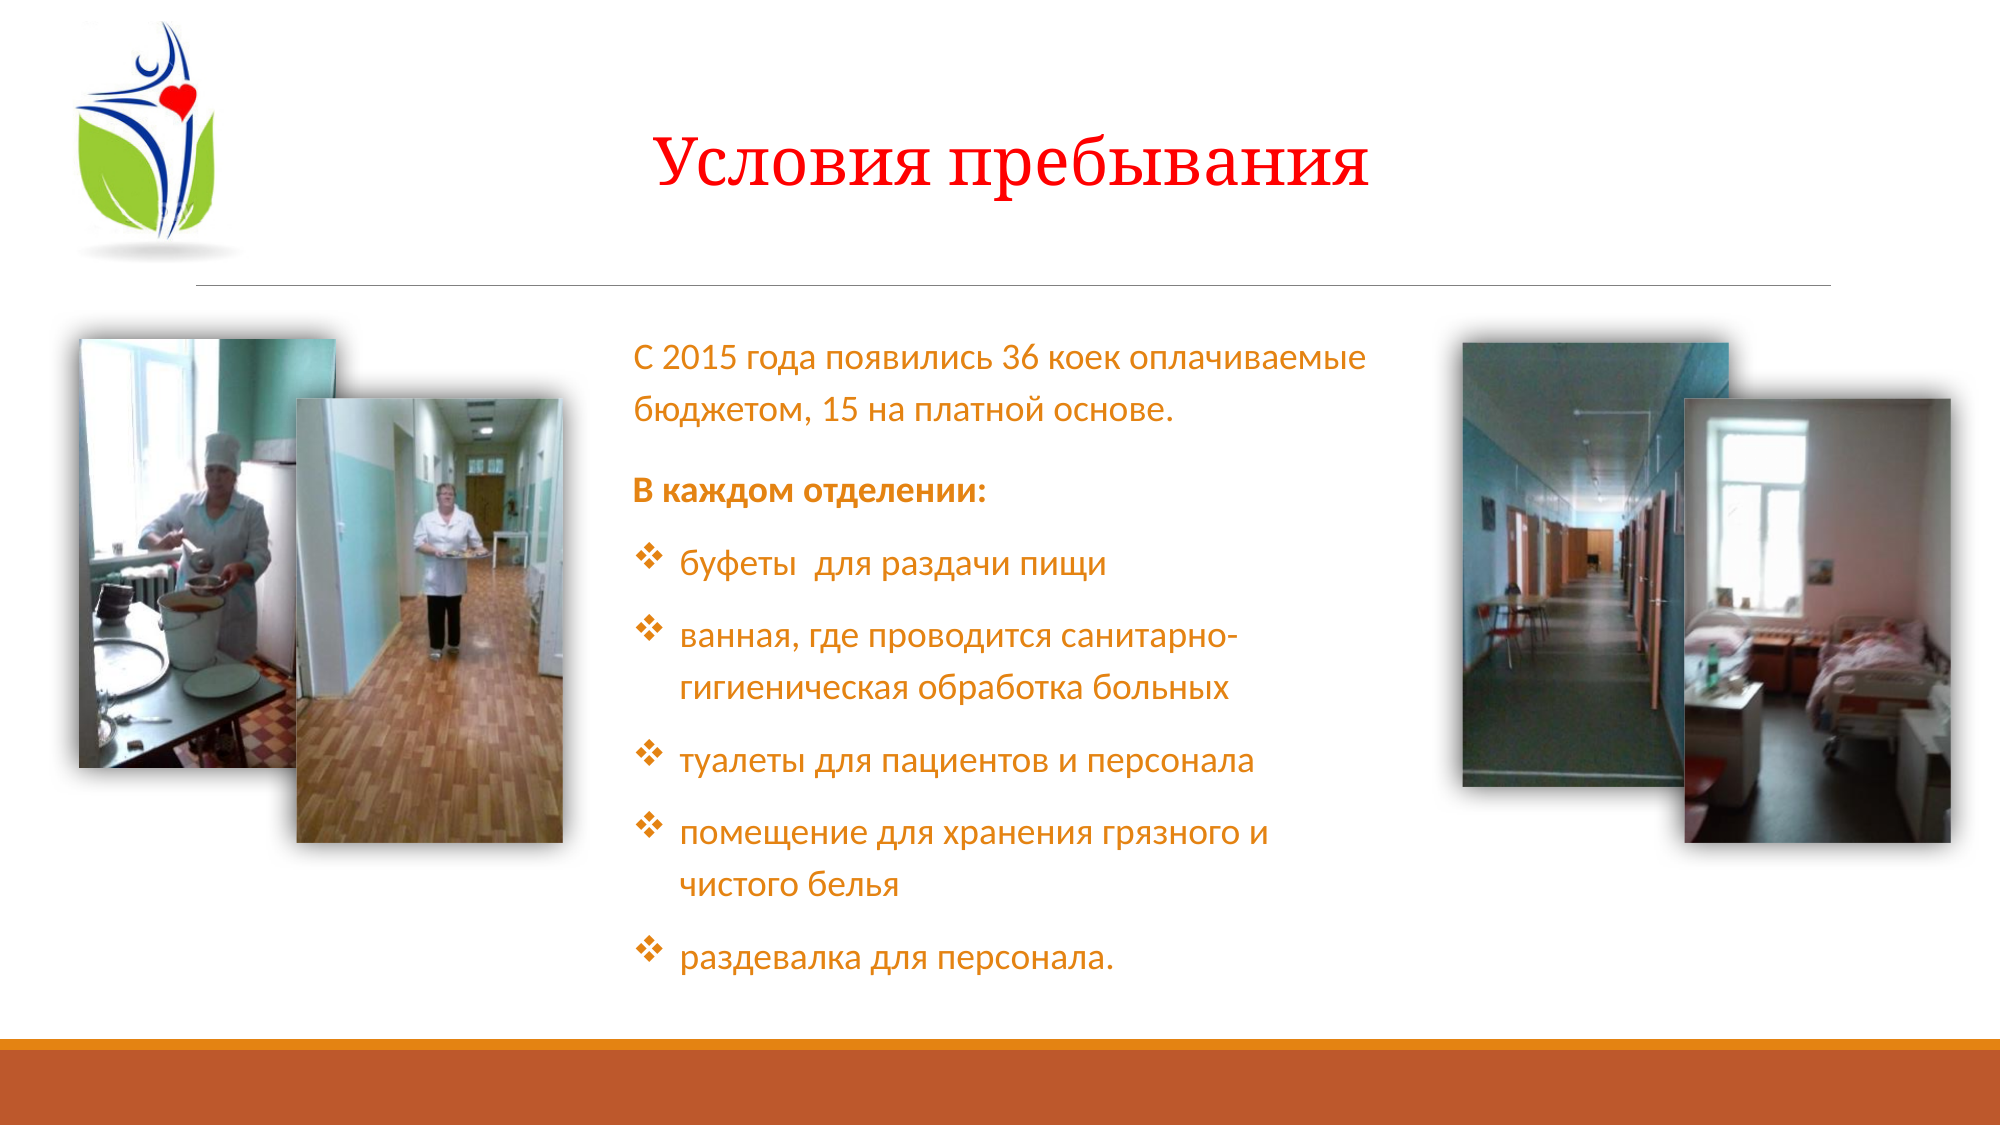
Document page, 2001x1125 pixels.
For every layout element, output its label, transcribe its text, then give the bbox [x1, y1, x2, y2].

text_box С 2015 года появились 36 коек оплачиваемые бюджетом, 15 на платной основе. [618, 318, 1406, 437]
picture [22, 20, 270, 268]
title Условия пребывания [278, 82, 1818, 207]
picture [78, 339, 652, 843]
picture [1372, 343, 2000, 843]
text_box В каждом отделении: буфеты для раздачи пищи ванная, где проводится санитарно-гигиеническая обработка больных туалеты для пациентов и персонала помещение для хранения грязного и чистого белья раздевалка для персонала. [617, 451, 1407, 984]
